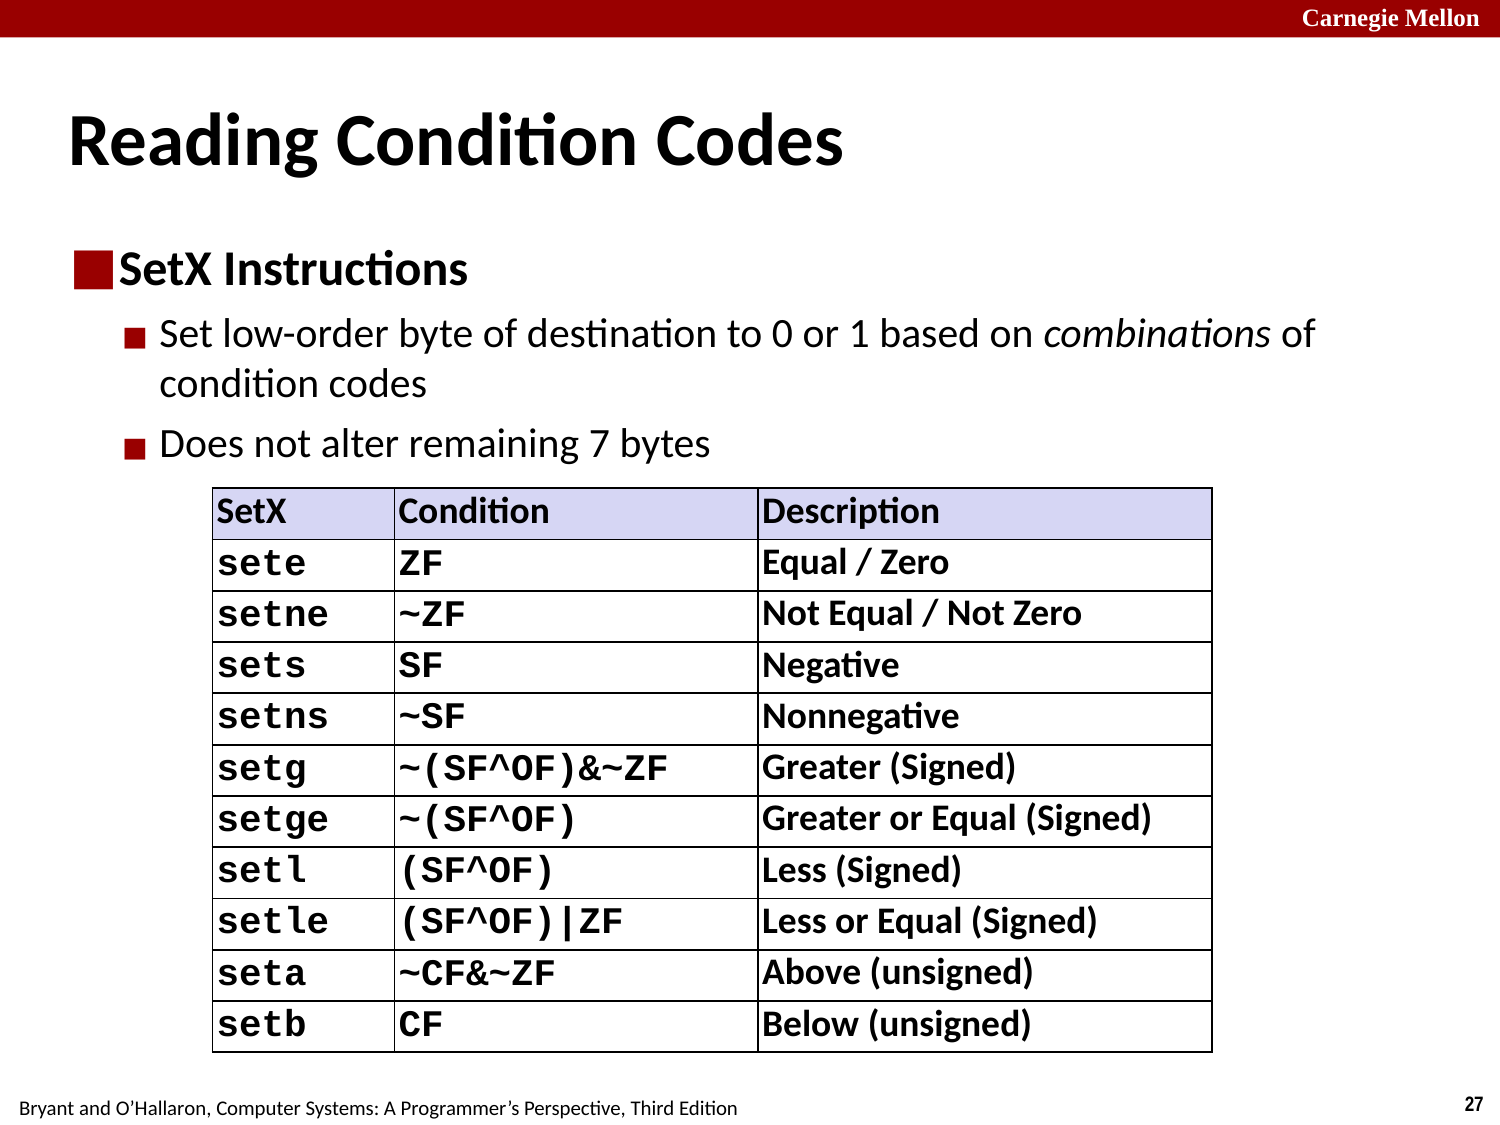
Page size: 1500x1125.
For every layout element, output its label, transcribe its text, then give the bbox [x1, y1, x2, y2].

table_cell Less (Signed) [759, 848, 1211, 898]
table_cell (SF^OF) [395, 848, 757, 898]
table_cell ~ZF [395, 592, 757, 641]
title Reading Condition Codes [62, 41, 1438, 229]
table_cell seta [213, 951, 394, 1000]
table_cell setl [213, 848, 394, 898]
table_cell Above (unsigned) [759, 951, 1211, 1000]
table_cell Below (unsigned) [759, 1002, 1211, 1051]
list SetX Instructions Set low-order byte of destination to 0 or 1 based on combinations of condition codes Does not alter remaining 7 bytes [62, 229, 1438, 1121]
table_header SetX [213, 489, 394, 539]
table_cell setne [213, 592, 394, 641]
table_cell ~(SF^OF)&~ZF [395, 746, 757, 795]
table_cell setb [213, 1002, 394, 1051]
table_cell ~SF [395, 694, 757, 744]
table_cell ~CF&~ZF [395, 951, 757, 1000]
table_cell Greater (Signed) [759, 746, 1211, 795]
table_cell CF [395, 1002, 757, 1051]
table_cell Equal / Zero [759, 540, 1211, 590]
table_cell (SF^OF)|ZF [395, 899, 757, 949]
table_cell Negative [759, 643, 1211, 692]
table_cell Greater or Equal (Signed) [759, 797, 1211, 846]
table_cell sete [213, 540, 394, 590]
table_cell ~(SF^OF) [395, 797, 757, 846]
table_cell ZF [395, 540, 757, 590]
table_cell Nonnegative [759, 694, 1211, 744]
table_cell SF [395, 643, 757, 692]
table_cell Less or Equal (Signed) [759, 899, 1211, 949]
table_cell setns [213, 694, 394, 744]
table_cell setle [213, 899, 394, 949]
table_cell sets [213, 643, 394, 692]
table_header Condition [395, 489, 757, 539]
table_cell Not Equal / Not Zero [759, 592, 1211, 641]
table_cell setge [213, 797, 394, 846]
table_cell setg [213, 746, 394, 795]
table_header Description [759, 489, 1211, 539]
